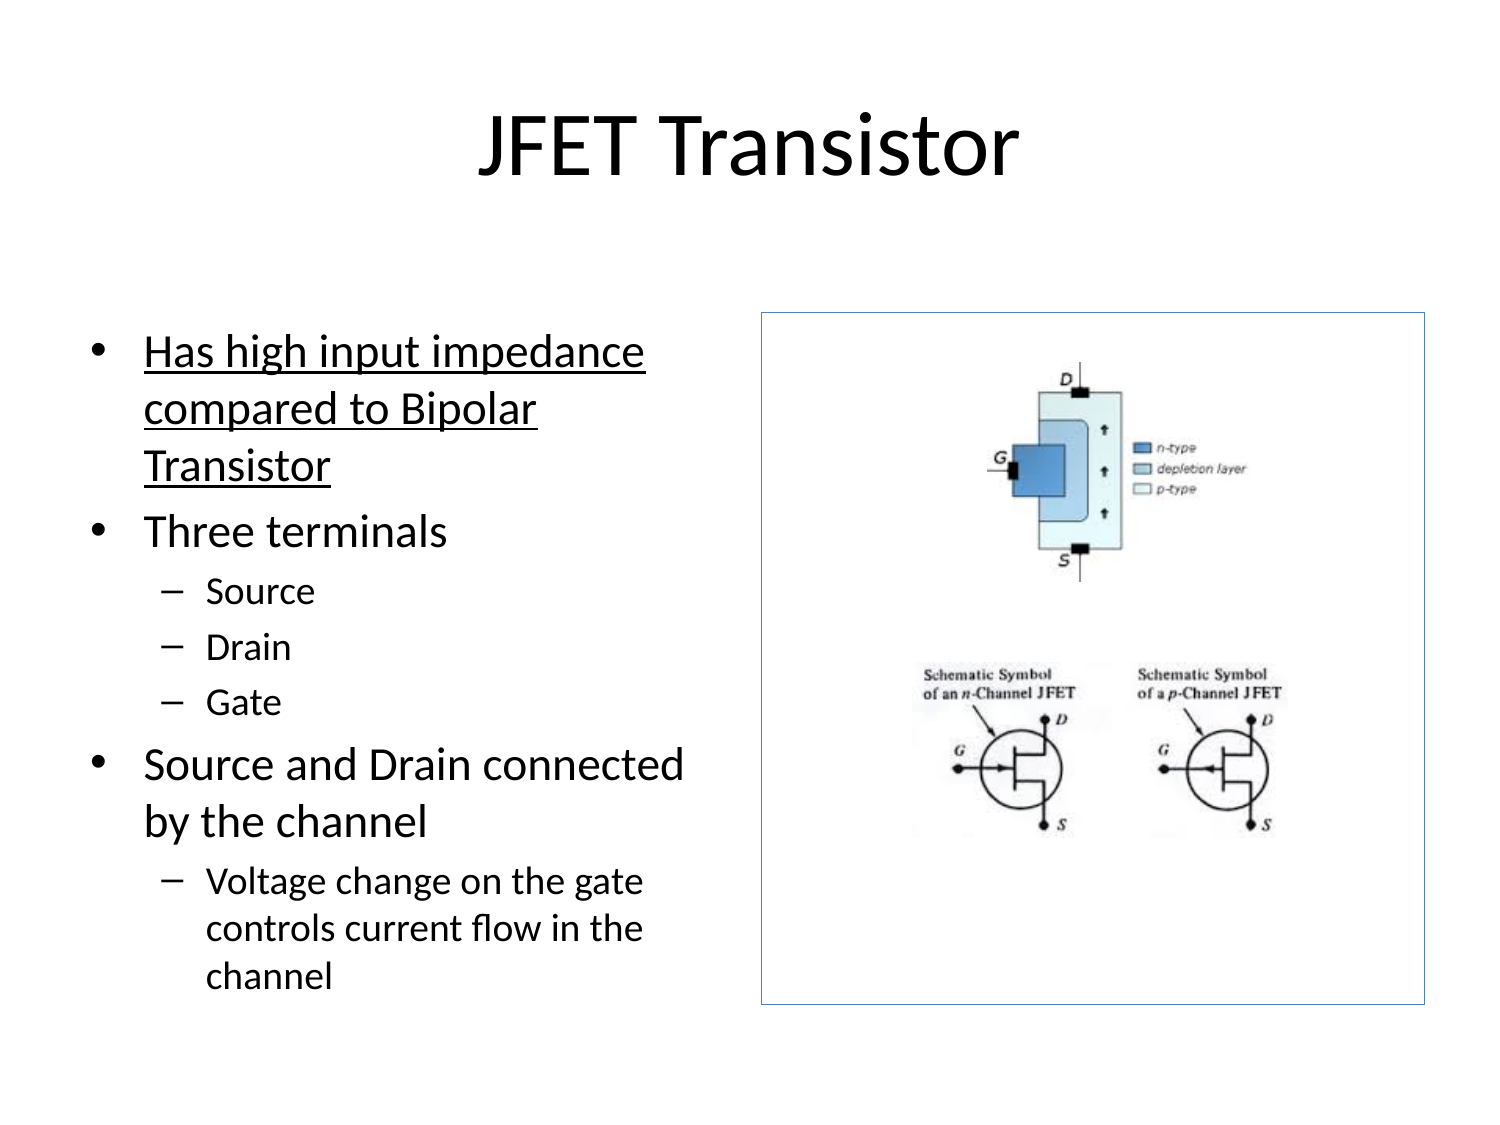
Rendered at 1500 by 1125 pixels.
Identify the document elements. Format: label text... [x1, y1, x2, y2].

list [761, 312, 1425, 1005]
list Has high input impedance compared to Bipolar Transistor Three terminals Source Drain Gate Source and Drain connected by the channel Voltage change on the gate controls current flow in the channel [75, 312, 738, 1005]
picture [912, 662, 1288, 838]
title JFET Transistor [75, 45, 1425, 233]
picture [987, 362, 1263, 582]
